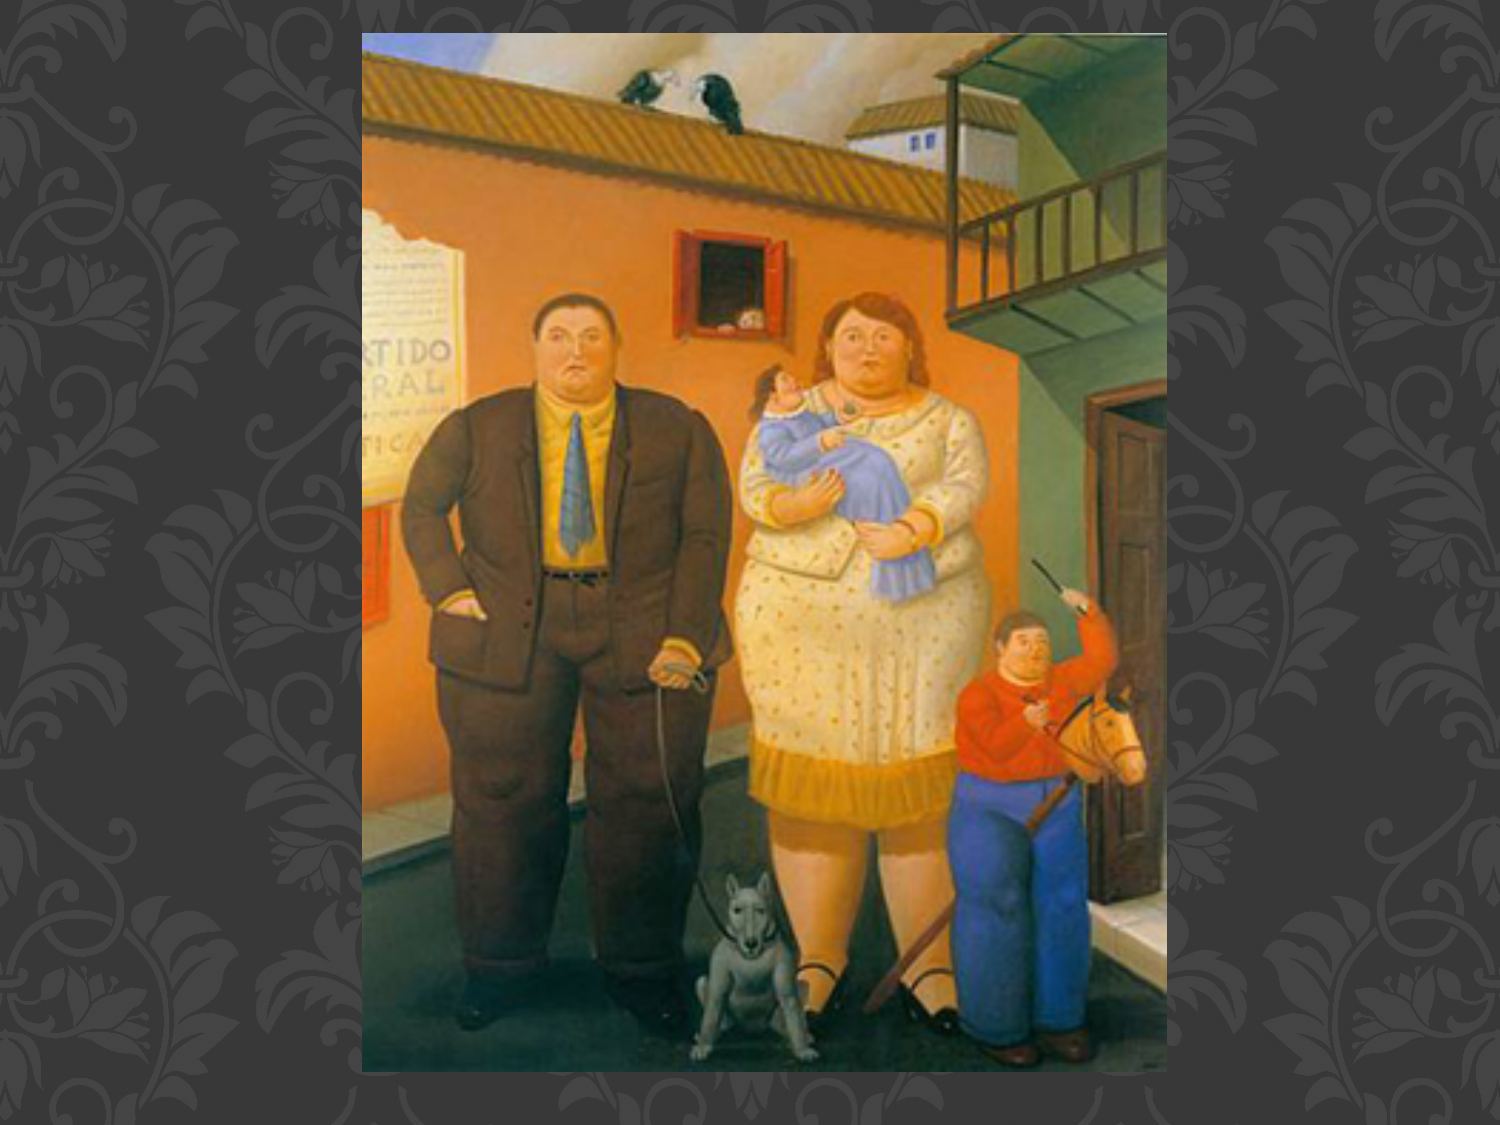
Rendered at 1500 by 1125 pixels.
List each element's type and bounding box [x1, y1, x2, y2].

picture [362, 33, 1167, 1072]
